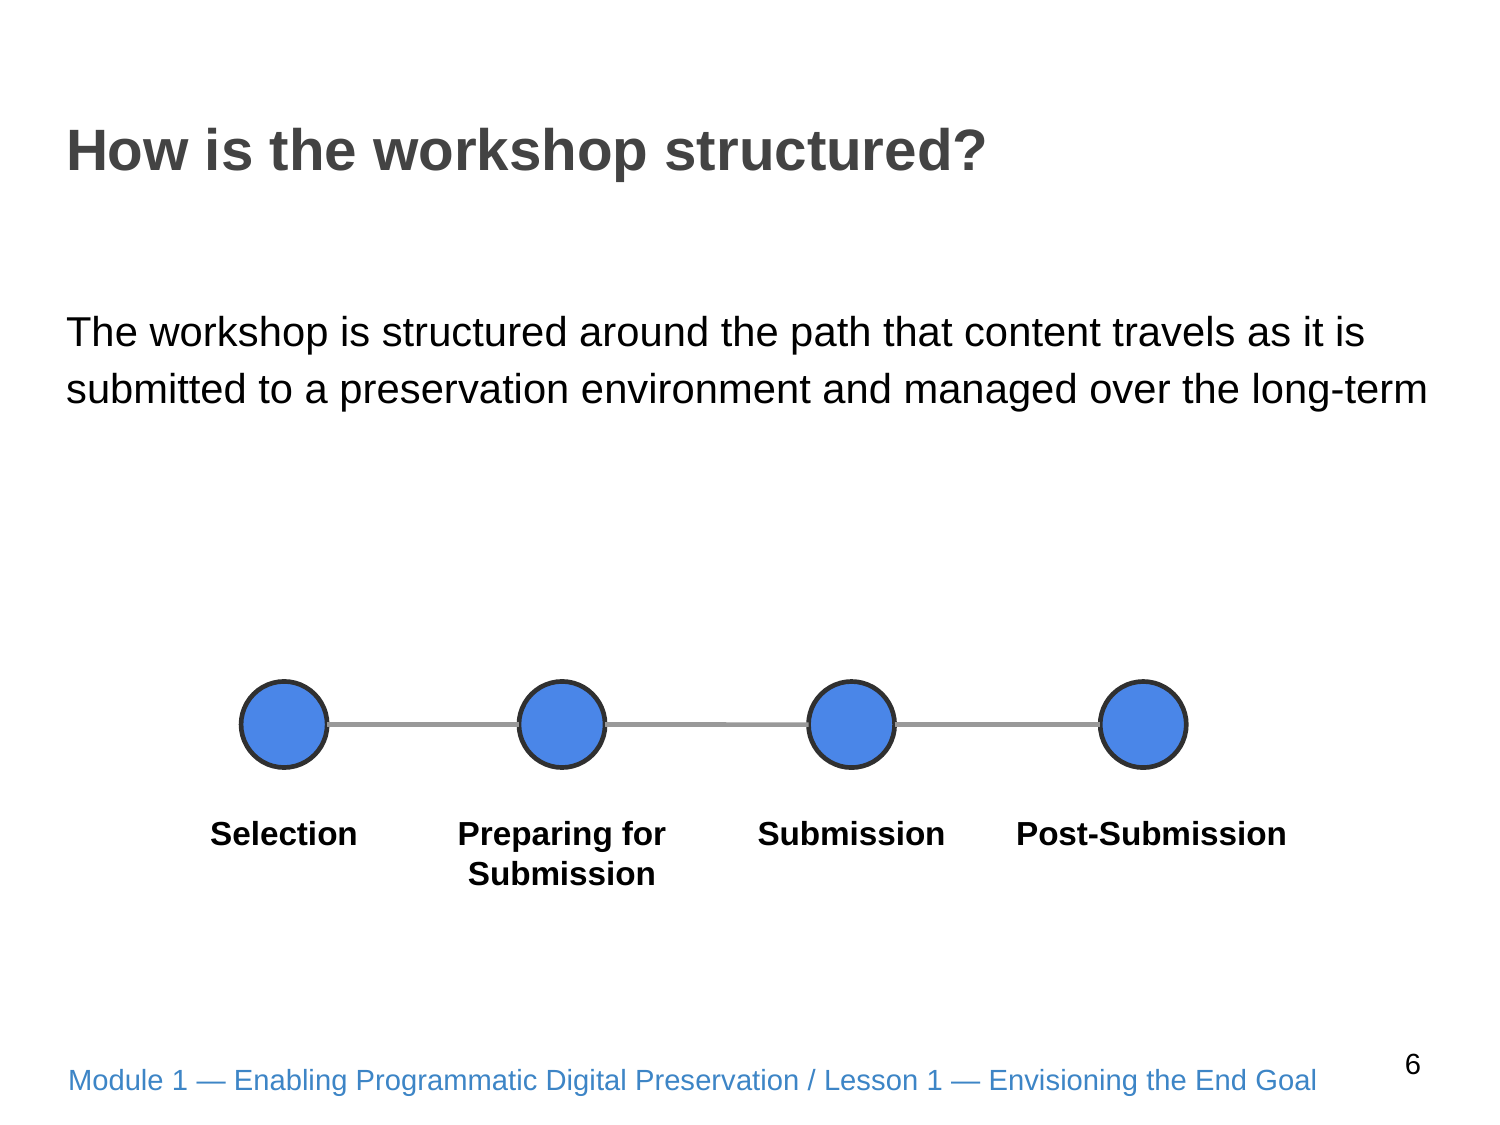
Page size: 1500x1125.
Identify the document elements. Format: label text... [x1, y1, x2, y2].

list The workshop is structured around the path that content travels as it is submitted to a preservation environment and managed over the long-term [51, 282, 1449, 439]
text_box Module 1 — Enabling Programmatic Digital Preservation / Lesson 1 — Envisioning the End Goal [53, 1046, 1410, 1106]
text_box Submission [692, 797, 984, 884]
text_box Preparing for Submission [402, 797, 692, 884]
text_box Post-Submission [984, 797, 1303, 884]
title How is the workshop structured? [51, 97, 1449, 223]
slide_number 6 [1389, 1019, 1480, 1106]
text_box Selection [125, 797, 402, 884]
text_box [241, 681, 328, 768]
text_box [519, 681, 605, 768]
text_box [1100, 681, 1187, 768]
text_box [808, 681, 895, 768]
